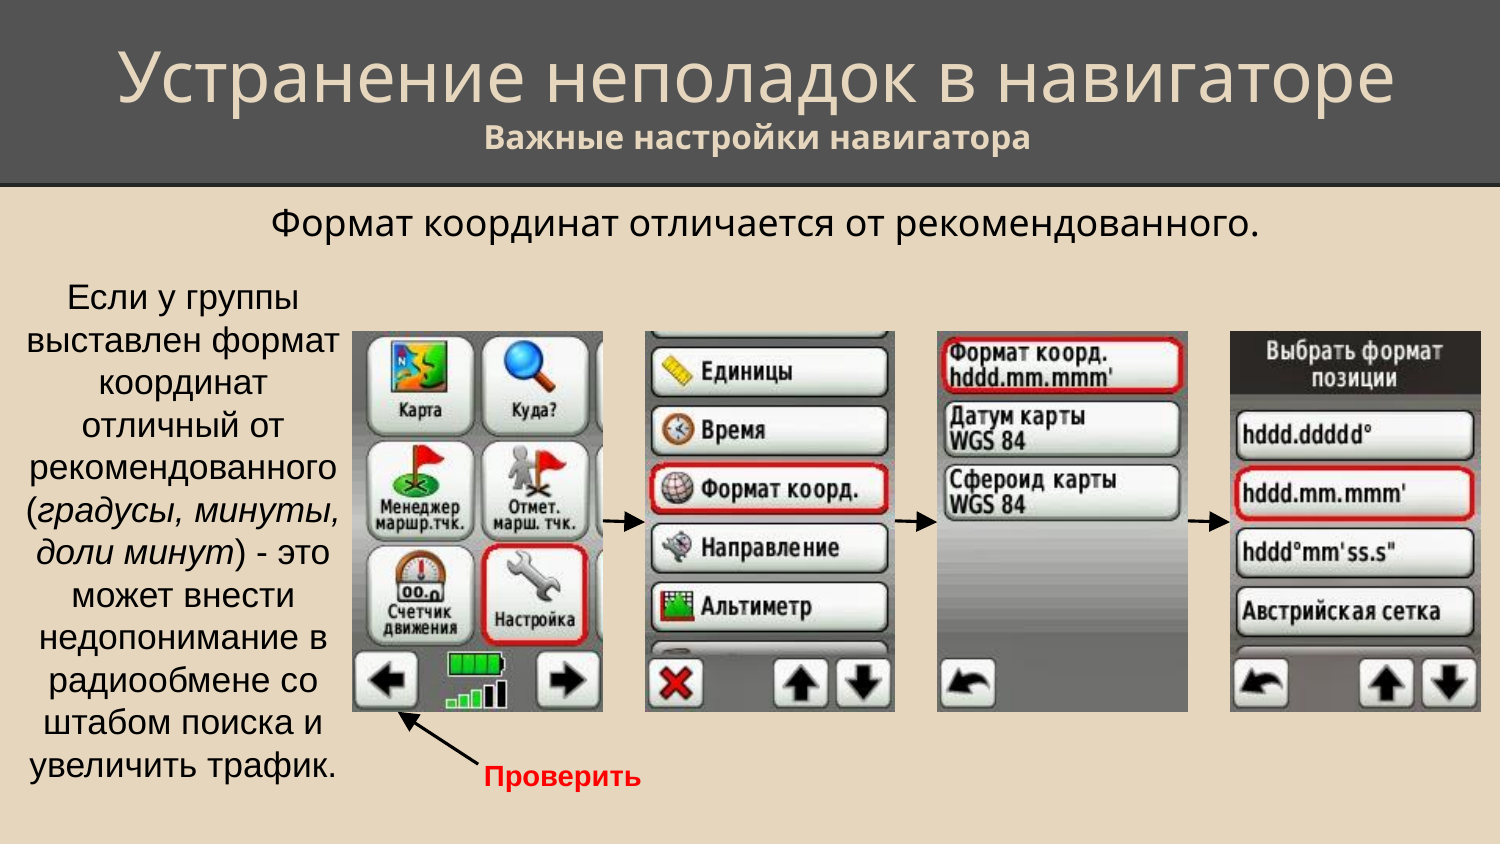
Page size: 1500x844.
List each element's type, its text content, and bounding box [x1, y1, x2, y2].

picture [644, 330, 896, 712]
text_box Проверить [468, 750, 671, 800]
title Устранение неполадок в навигаторе Важные настройки навигатора [24, 10, 1492, 172]
text_box Если у группы выставлен формат координат отличный от рекомендованного (градусы, минуты, доли минут) - это может внести недопонимание в радиообмене со штабом поиска и увеличить трафик. [5, 259, 362, 813]
picture [1230, 330, 1481, 712]
picture [351, 330, 603, 712]
list Формат координат отличается от рекомендованного. [75, 183, 1425, 248]
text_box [397, 711, 479, 765]
picture [937, 330, 1189, 712]
